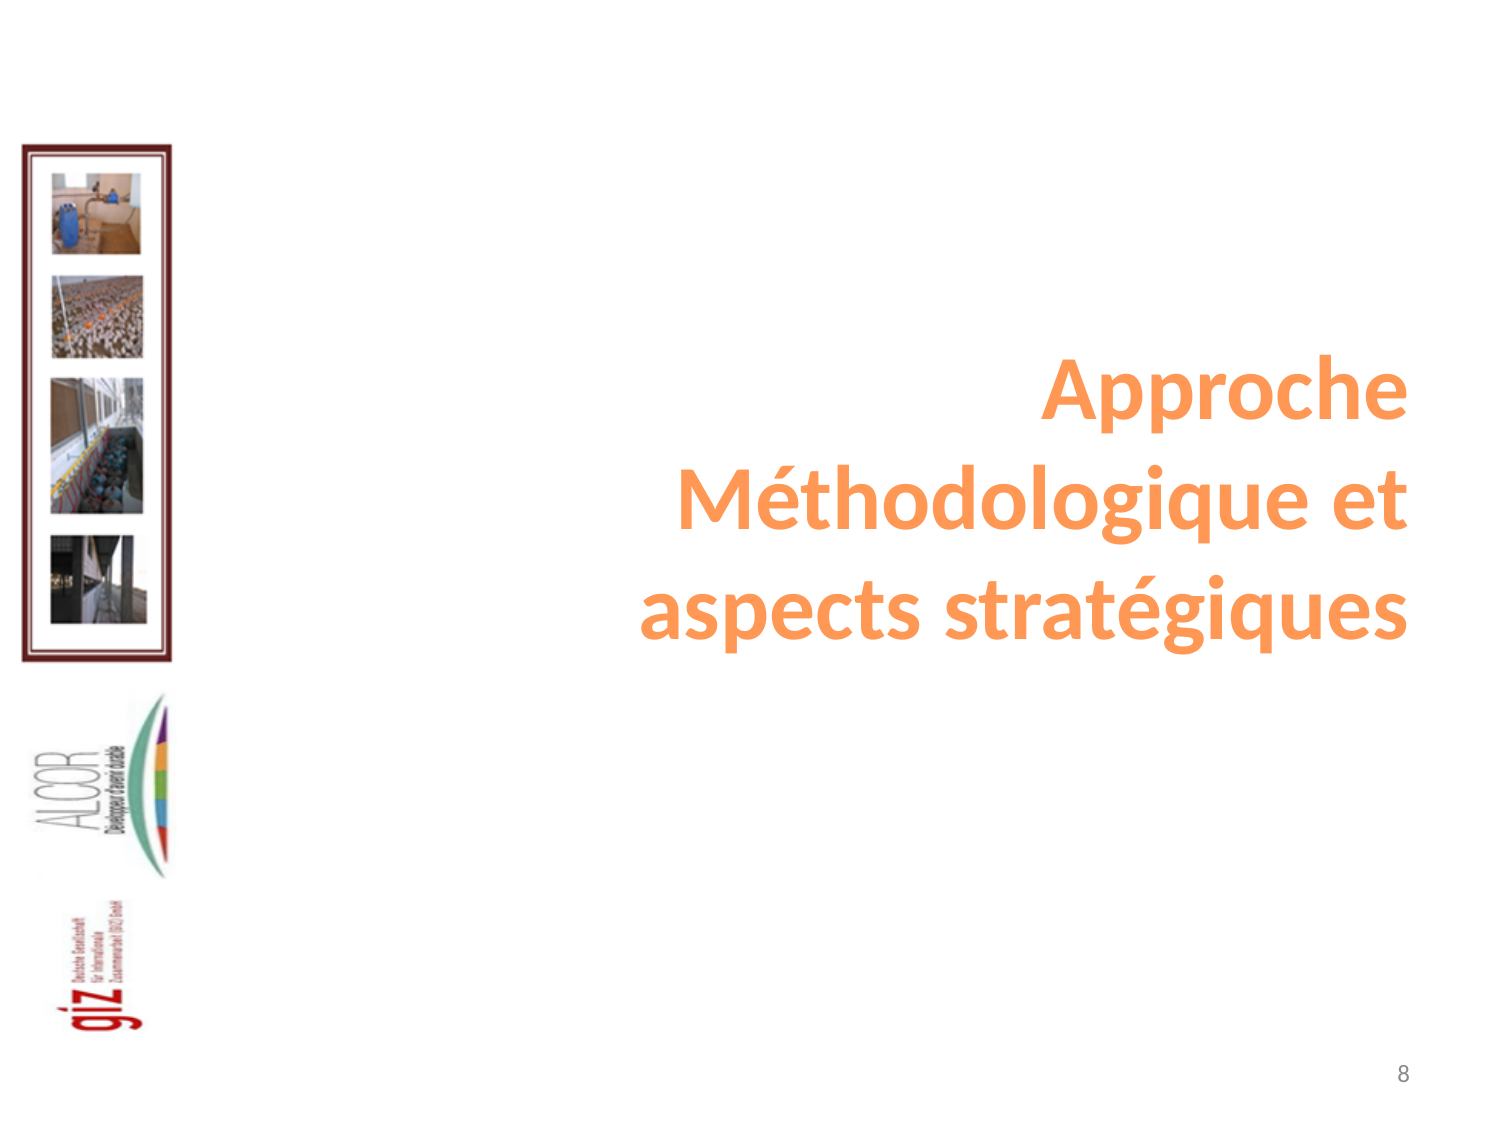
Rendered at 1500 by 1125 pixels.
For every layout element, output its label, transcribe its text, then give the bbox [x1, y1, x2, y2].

title Approche Méthodologique et aspects stratégiques [620, 45, 1425, 941]
slide_number 8 [1074, 1042, 1425, 1103]
picture [17, 136, 186, 1047]
